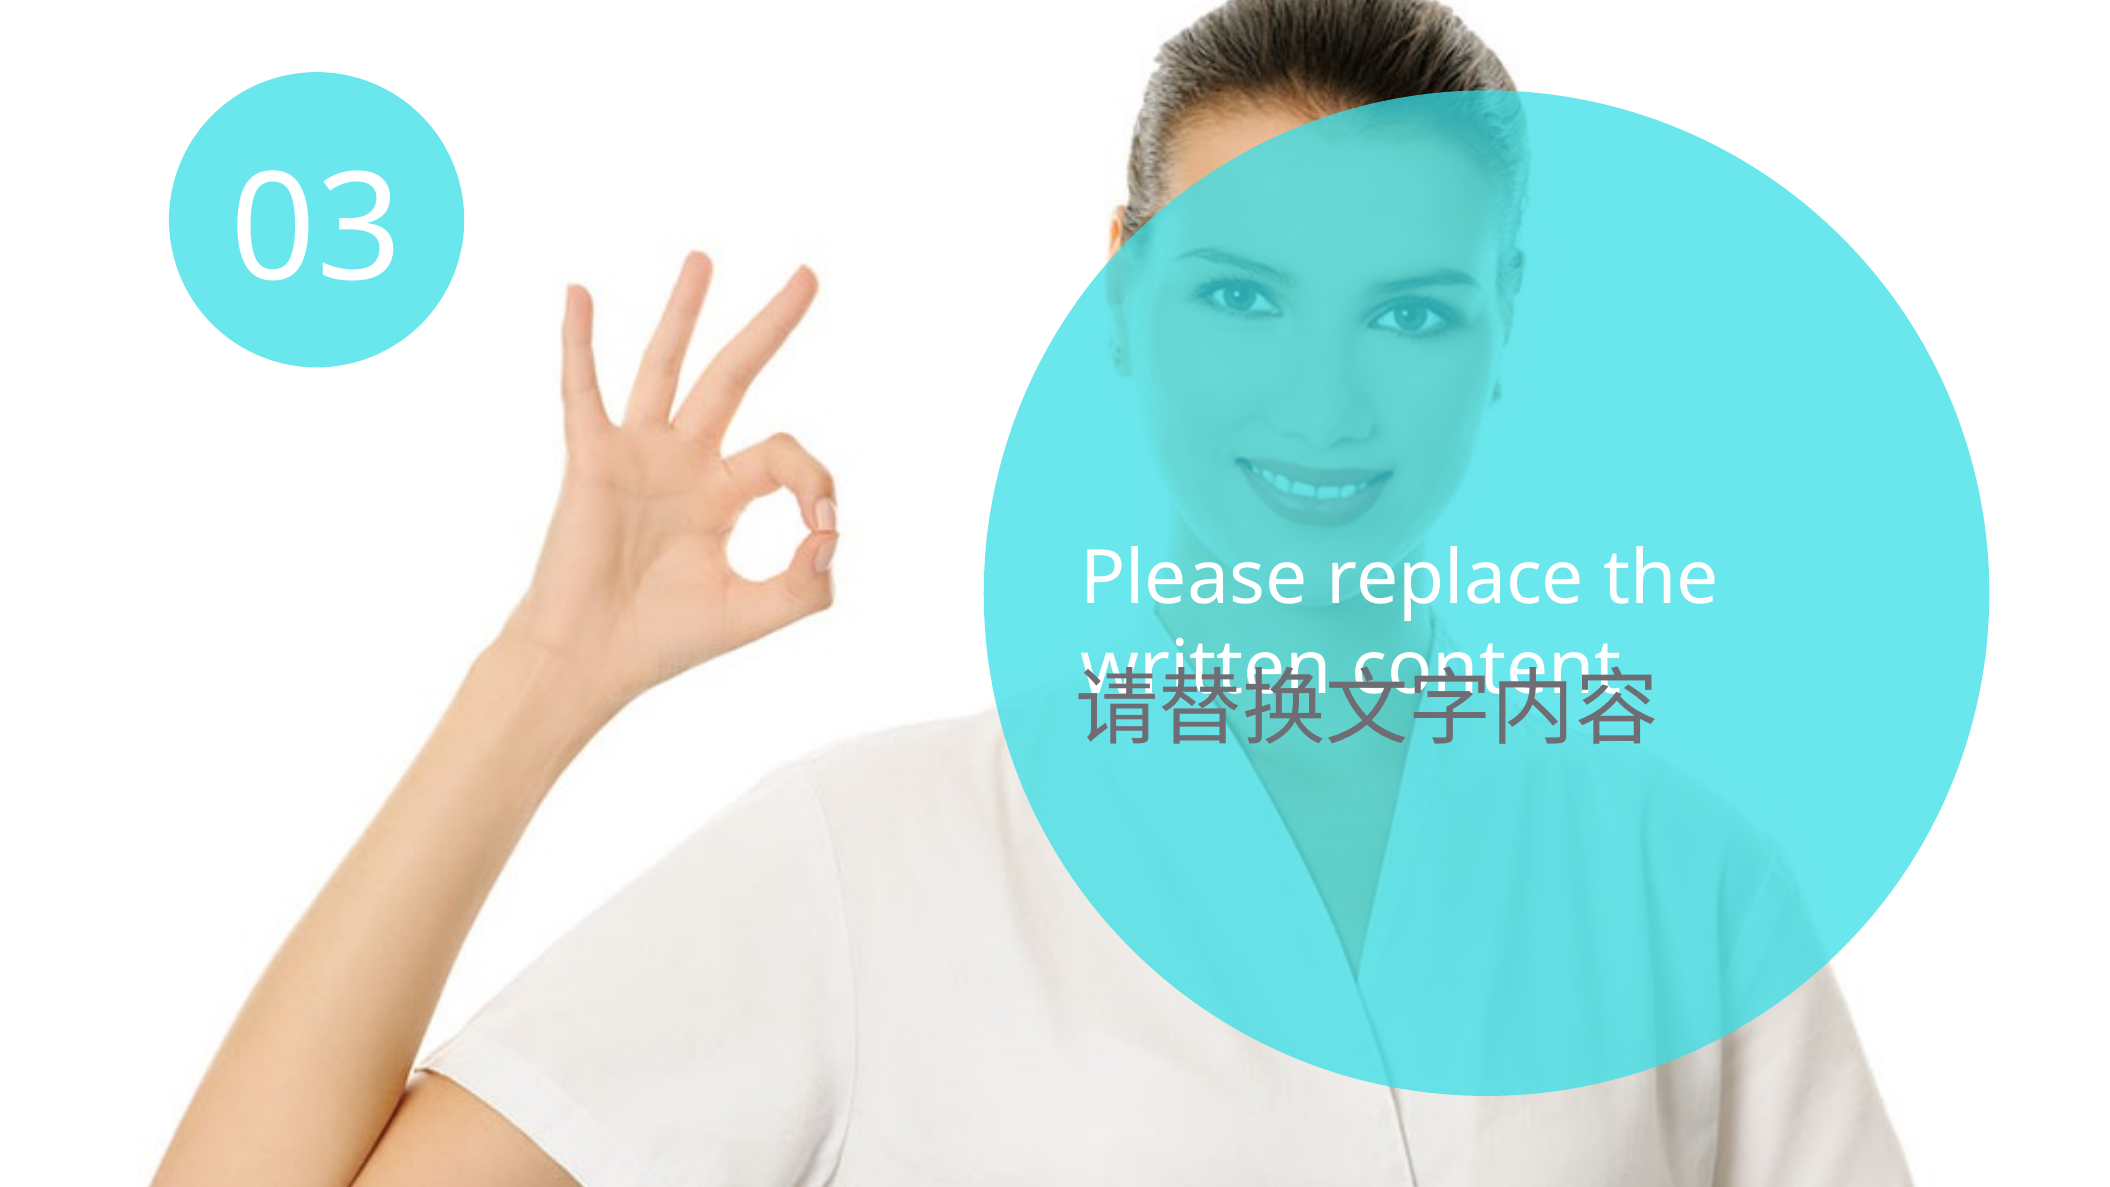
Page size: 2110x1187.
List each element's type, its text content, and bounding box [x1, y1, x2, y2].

text_box Please replace the written content [1065, 521, 1973, 716]
text_box 请替换文字内容 [1033, 627, 1673, 762]
text_box 03 [167, 71, 466, 369]
text_box [982, 89, 1991, 1097]
text_box [0, 0, 2110, 1187]
